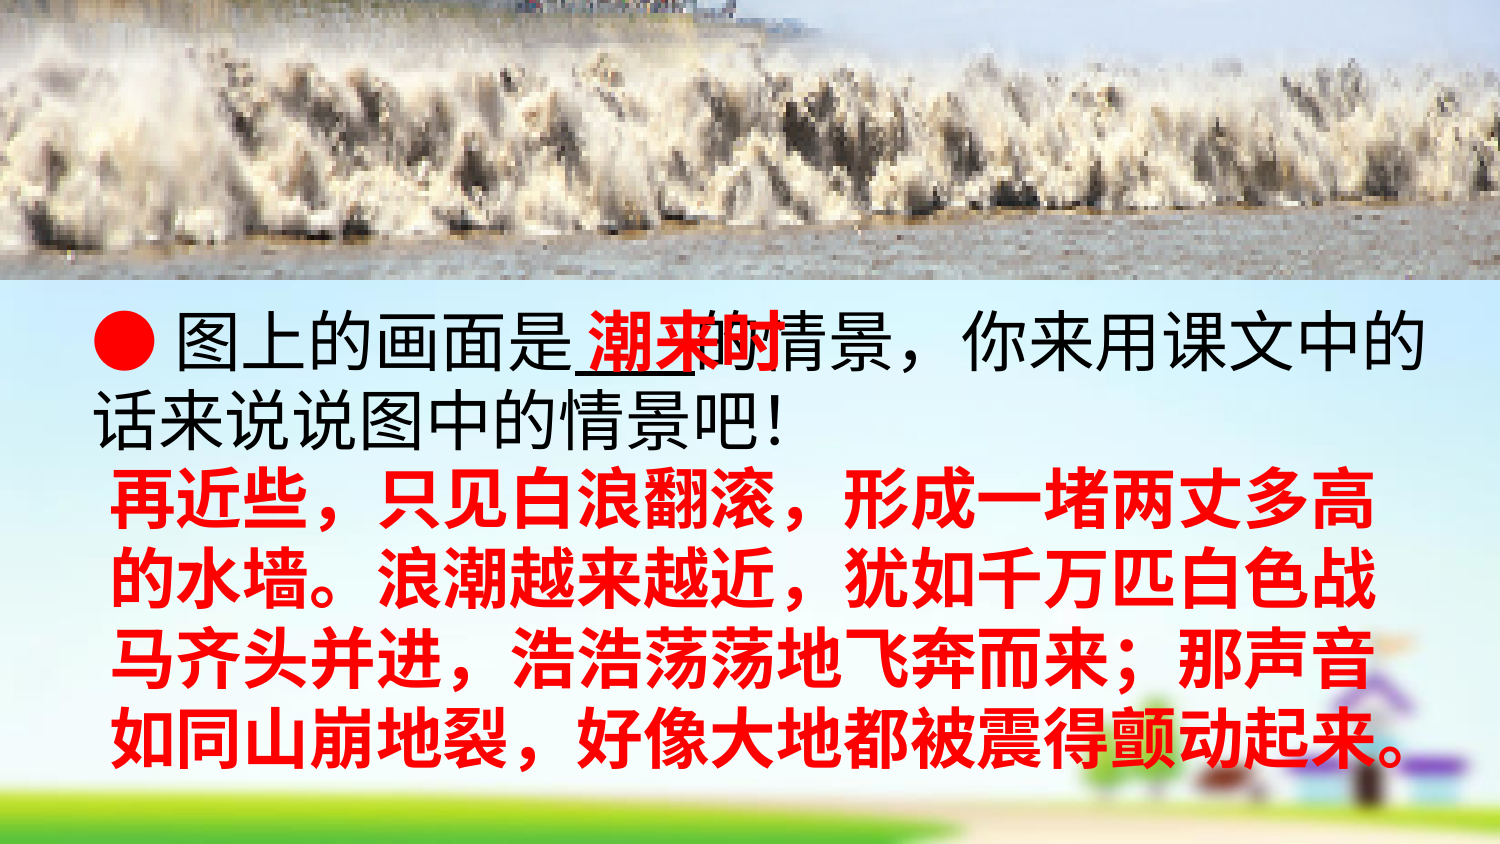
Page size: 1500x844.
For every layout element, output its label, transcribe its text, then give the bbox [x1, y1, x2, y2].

text_box 再近些，只见白浪翻滚，形成一堵两丈多高的水墙。浪潮越来越近，犹如千万匹白色战马齐头并进，浩浩荡荡地飞奔而来；那声音如同山崩地裂，好像大地都被震得颤动起来。 [94, 449, 1447, 785]
picture [0, 0, 1500, 844]
text_box ●图上的画面是 的情景，你来用课文中的话来说说图中的情景吧！ [76, 291, 1500, 467]
text_box 潮来时 [572, 291, 880, 387]
